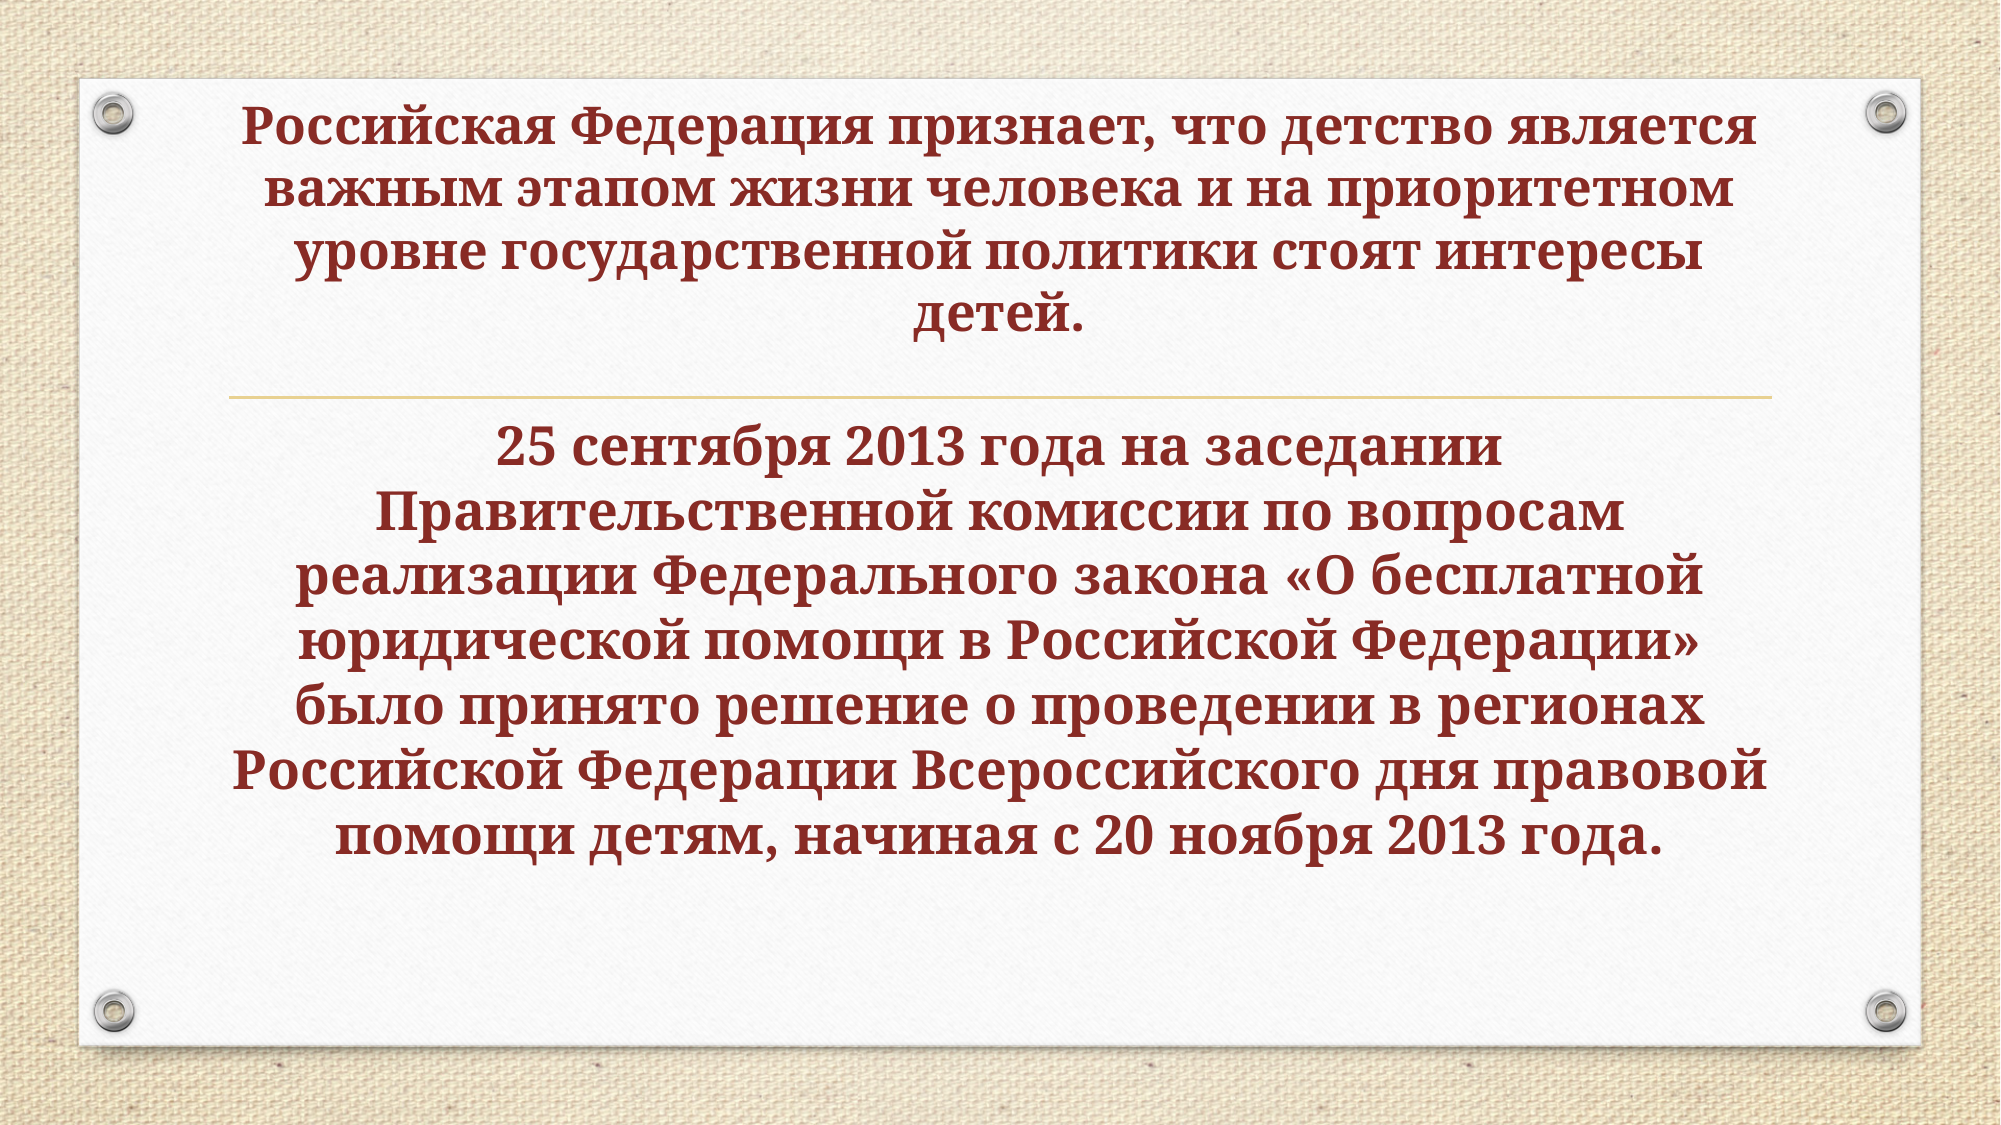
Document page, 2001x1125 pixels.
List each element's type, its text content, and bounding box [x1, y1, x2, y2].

picture [0, 0, 2001, 1125]
title Российская Федерация признает, что детство является важным этапом жизни человека и на приоритетном уровне государственной политики стоят интересы детей. [212, 119, 1788, 375]
list 25 сентября 2013 года на заседании Правительственной комиссии по вопросам реализации Федерального закона «О бесплатной юридической помощи в Российской Федерации» было принято решение о проведении в регионах Российской Федерации Всероссийского дня правовой помощи детям, начиная с 20 ноября 2013 года. [212, 403, 1788, 964]
